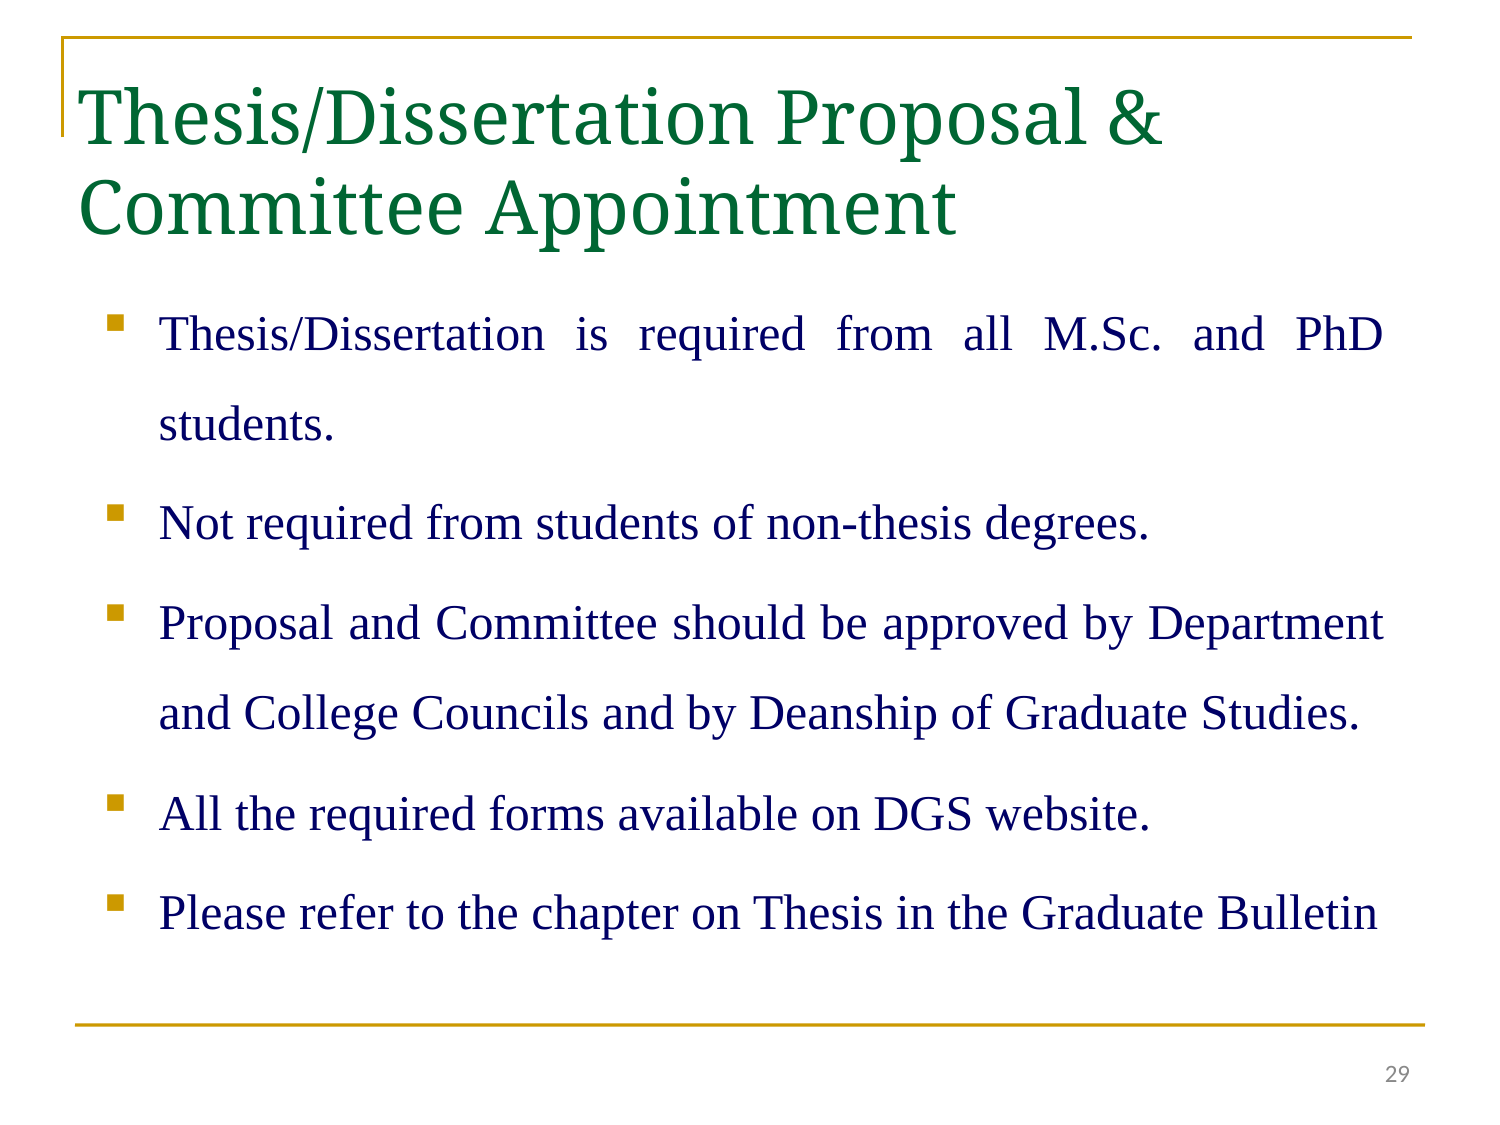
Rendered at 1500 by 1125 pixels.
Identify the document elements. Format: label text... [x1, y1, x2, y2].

text_box Thesis/Dissertation Proposal & Committee Appointment [62, 62, 1500, 250]
text_box 29 [1074, 1042, 1425, 1103]
text_box Thesis/Dissertation is required from all M.Sc. and PhD students. Not required from students of non-thesis degrees. Proposal and Committee should be approved by Department and College Councils and by Deanship of Graduate Studies. All the required forms available on DGS website. Please refer to the chapter on Thesis in the Graduate Bulletin [87, 262, 1400, 985]
